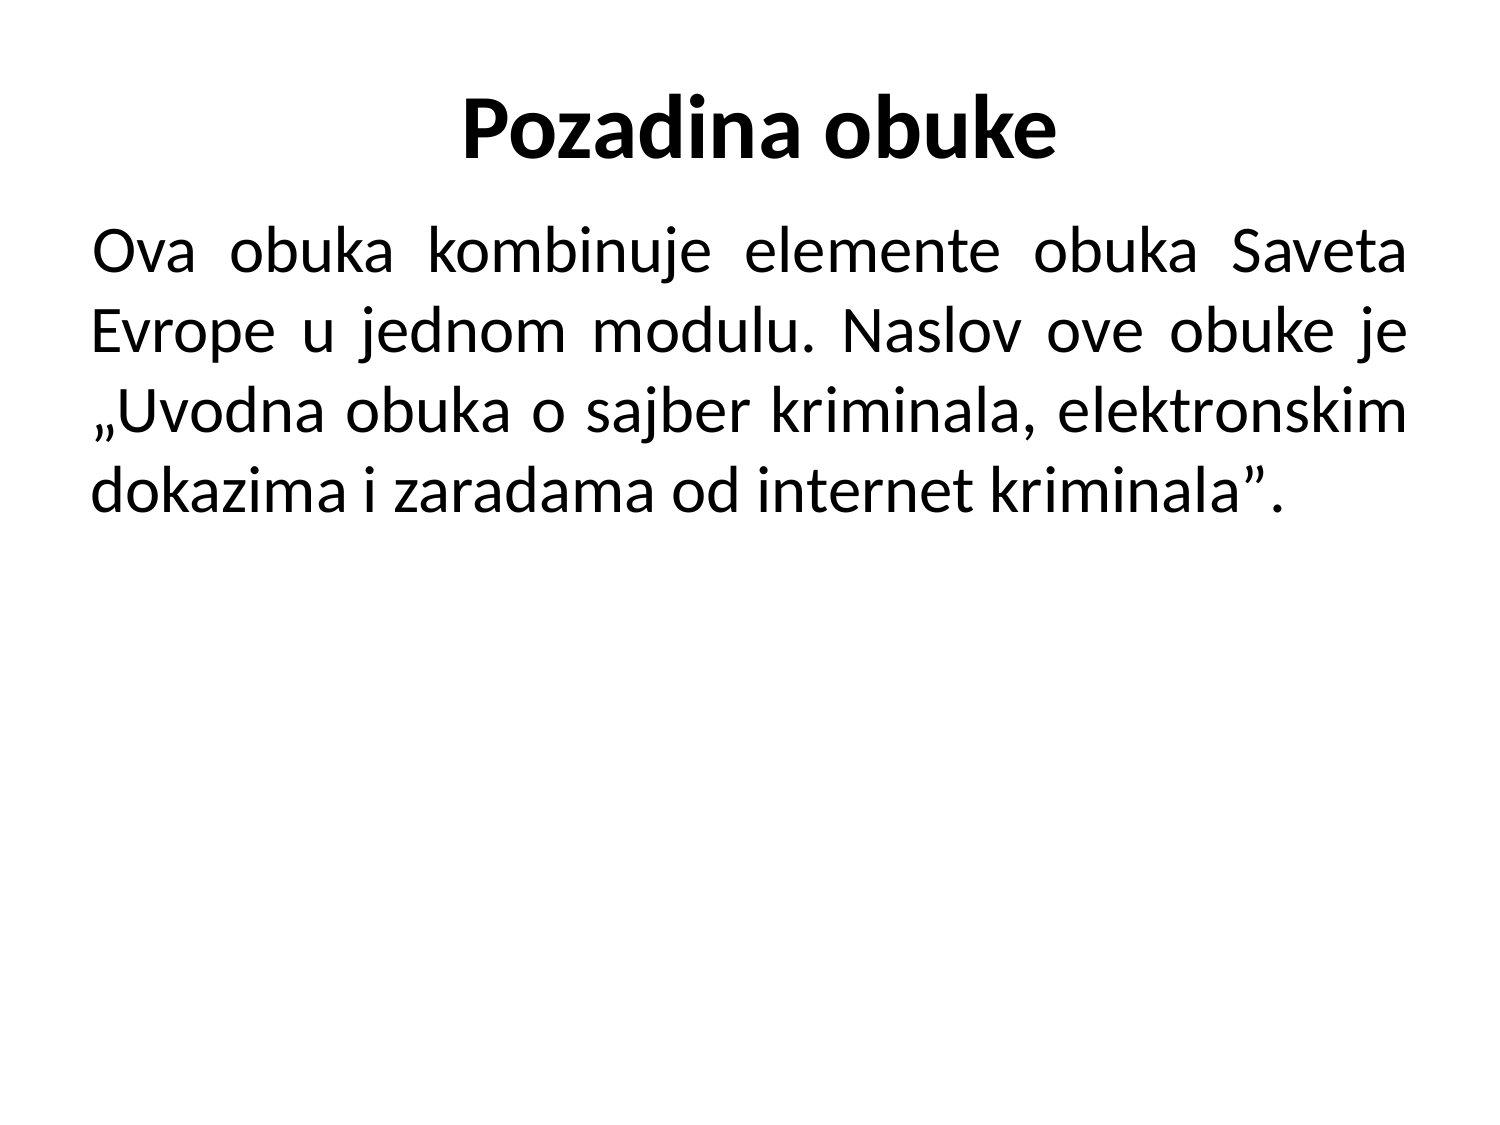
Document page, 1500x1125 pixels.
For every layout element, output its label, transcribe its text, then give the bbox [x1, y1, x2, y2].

list Ova obuka kombinuje elemente obuka Saveta Evrope u jednom modulu. Naslov ove obuke je „Uvodna obuka o sajber kriminala, elektronskim dokazima i zaradama od internet kriminala”. [75, 198, 1425, 1102]
title Pozadina obuke [75, 45, 1425, 198]
